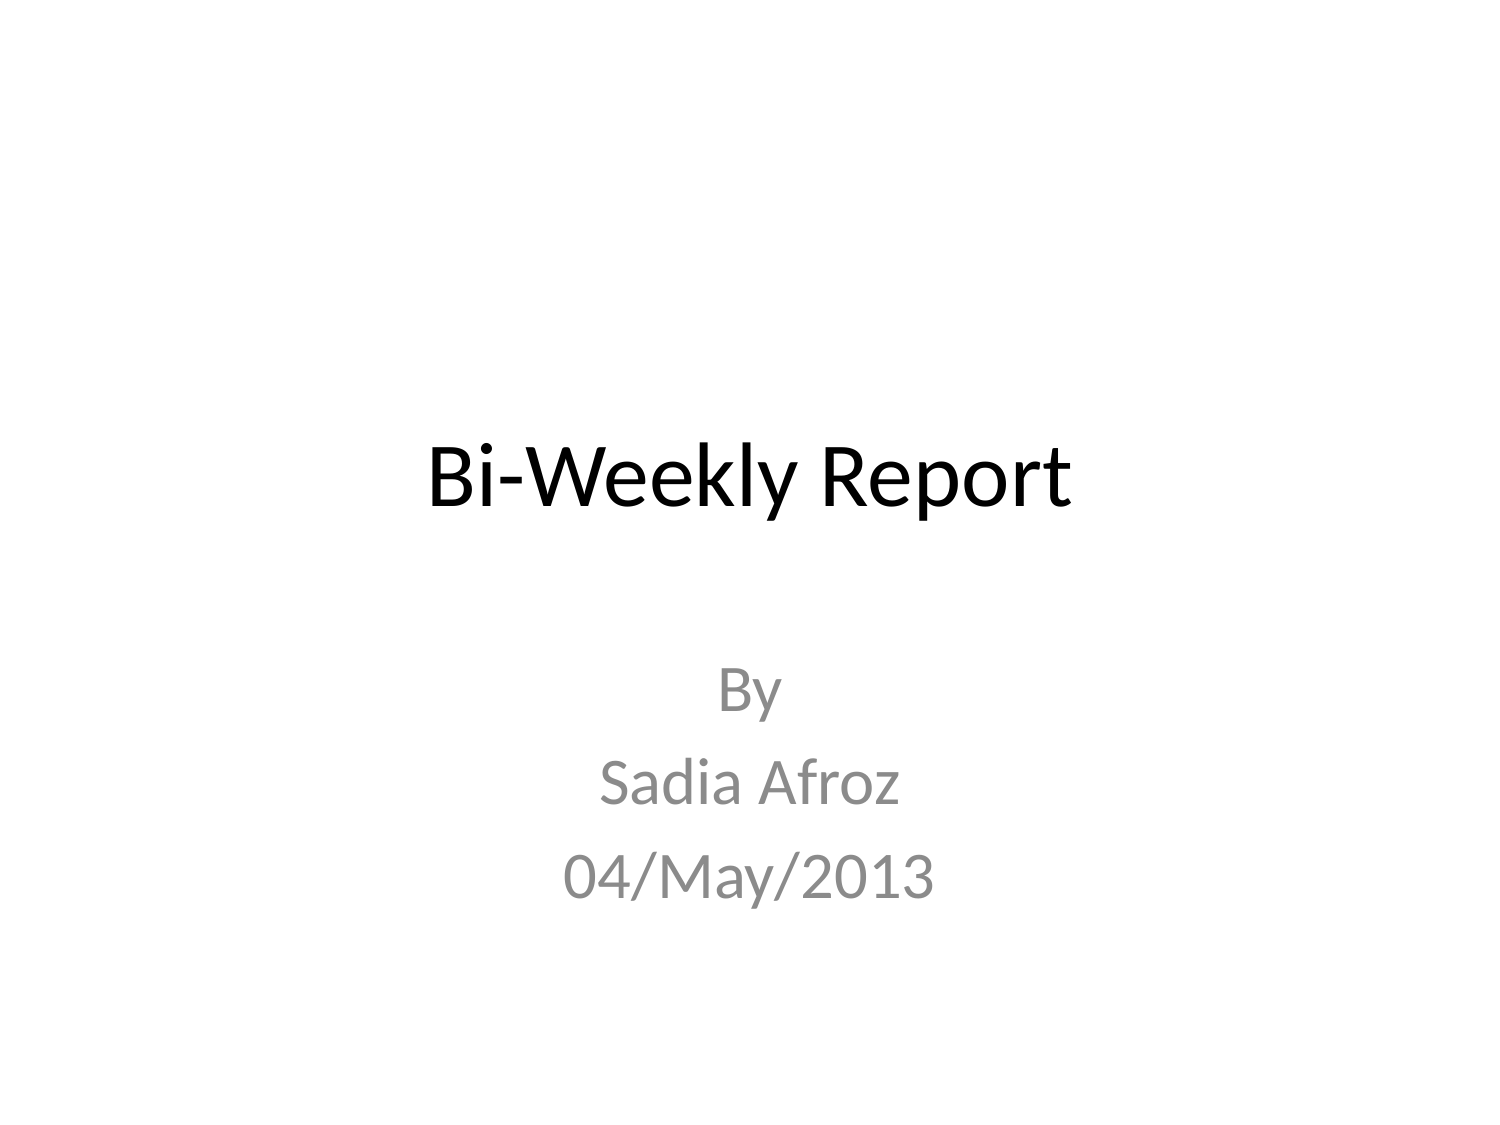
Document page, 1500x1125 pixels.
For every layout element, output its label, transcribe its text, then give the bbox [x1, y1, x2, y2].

subtitle By Sadia Afroz 04/May/2013 [225, 637, 1275, 925]
title Bi-Weekly Report [112, 349, 1388, 591]
